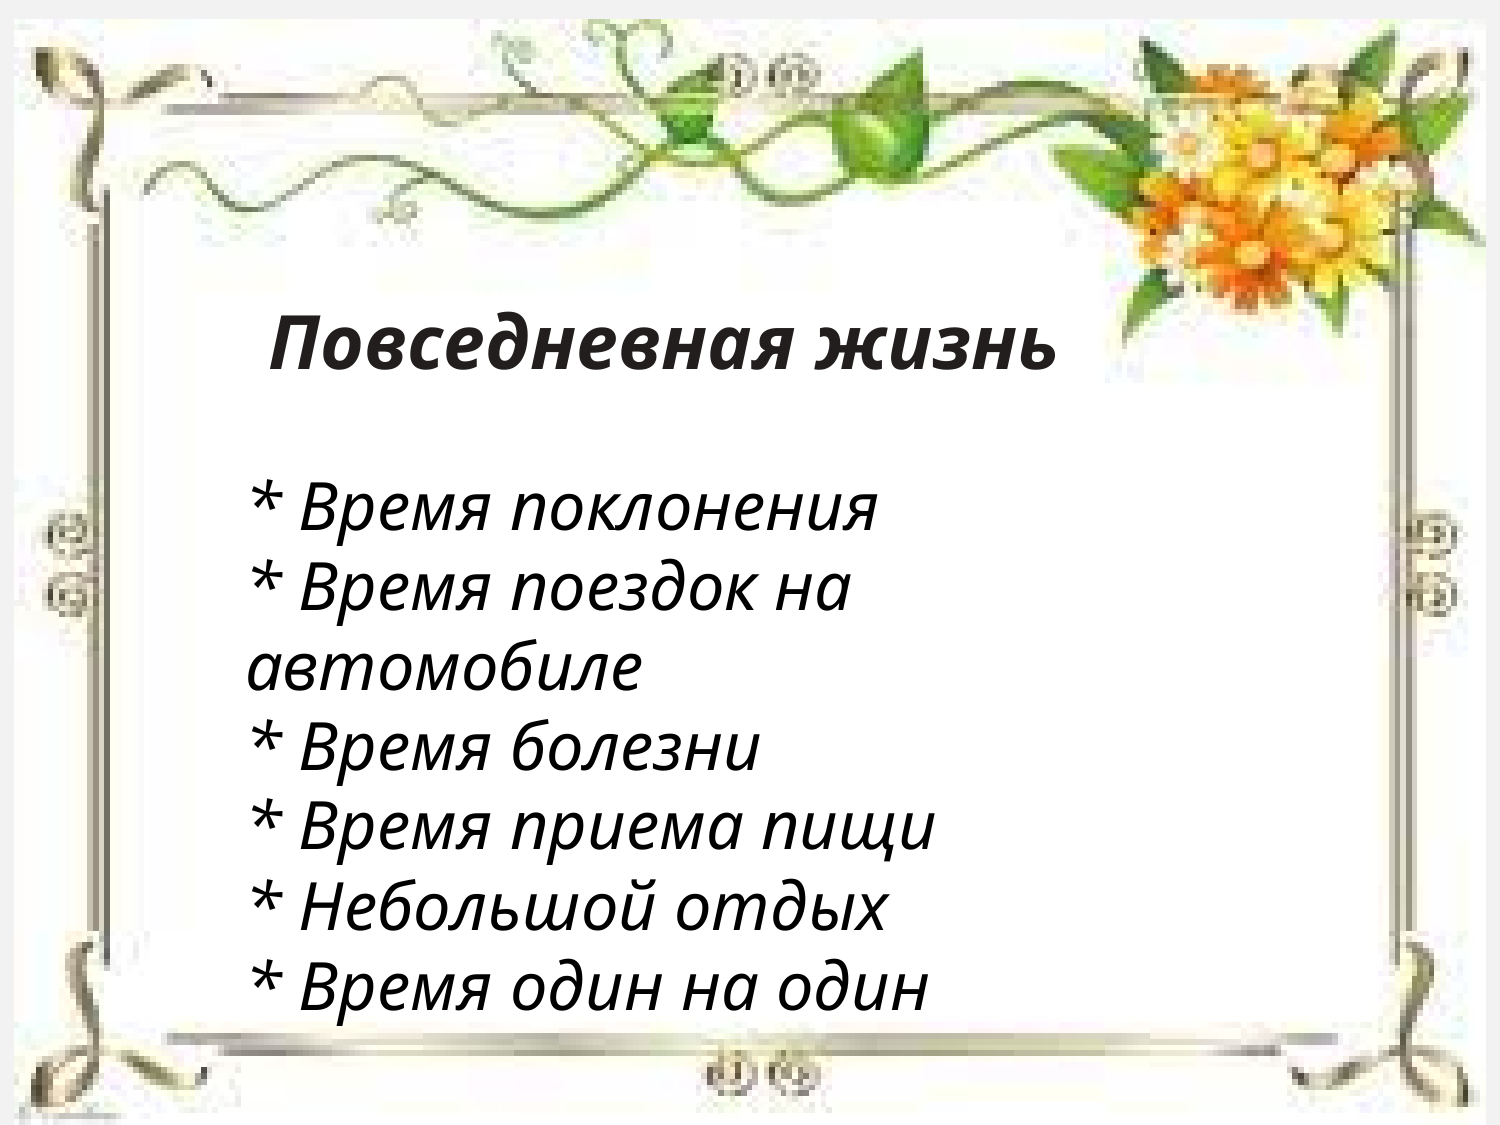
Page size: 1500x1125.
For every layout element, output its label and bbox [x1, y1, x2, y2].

list [14, 19, 1486, 1125]
